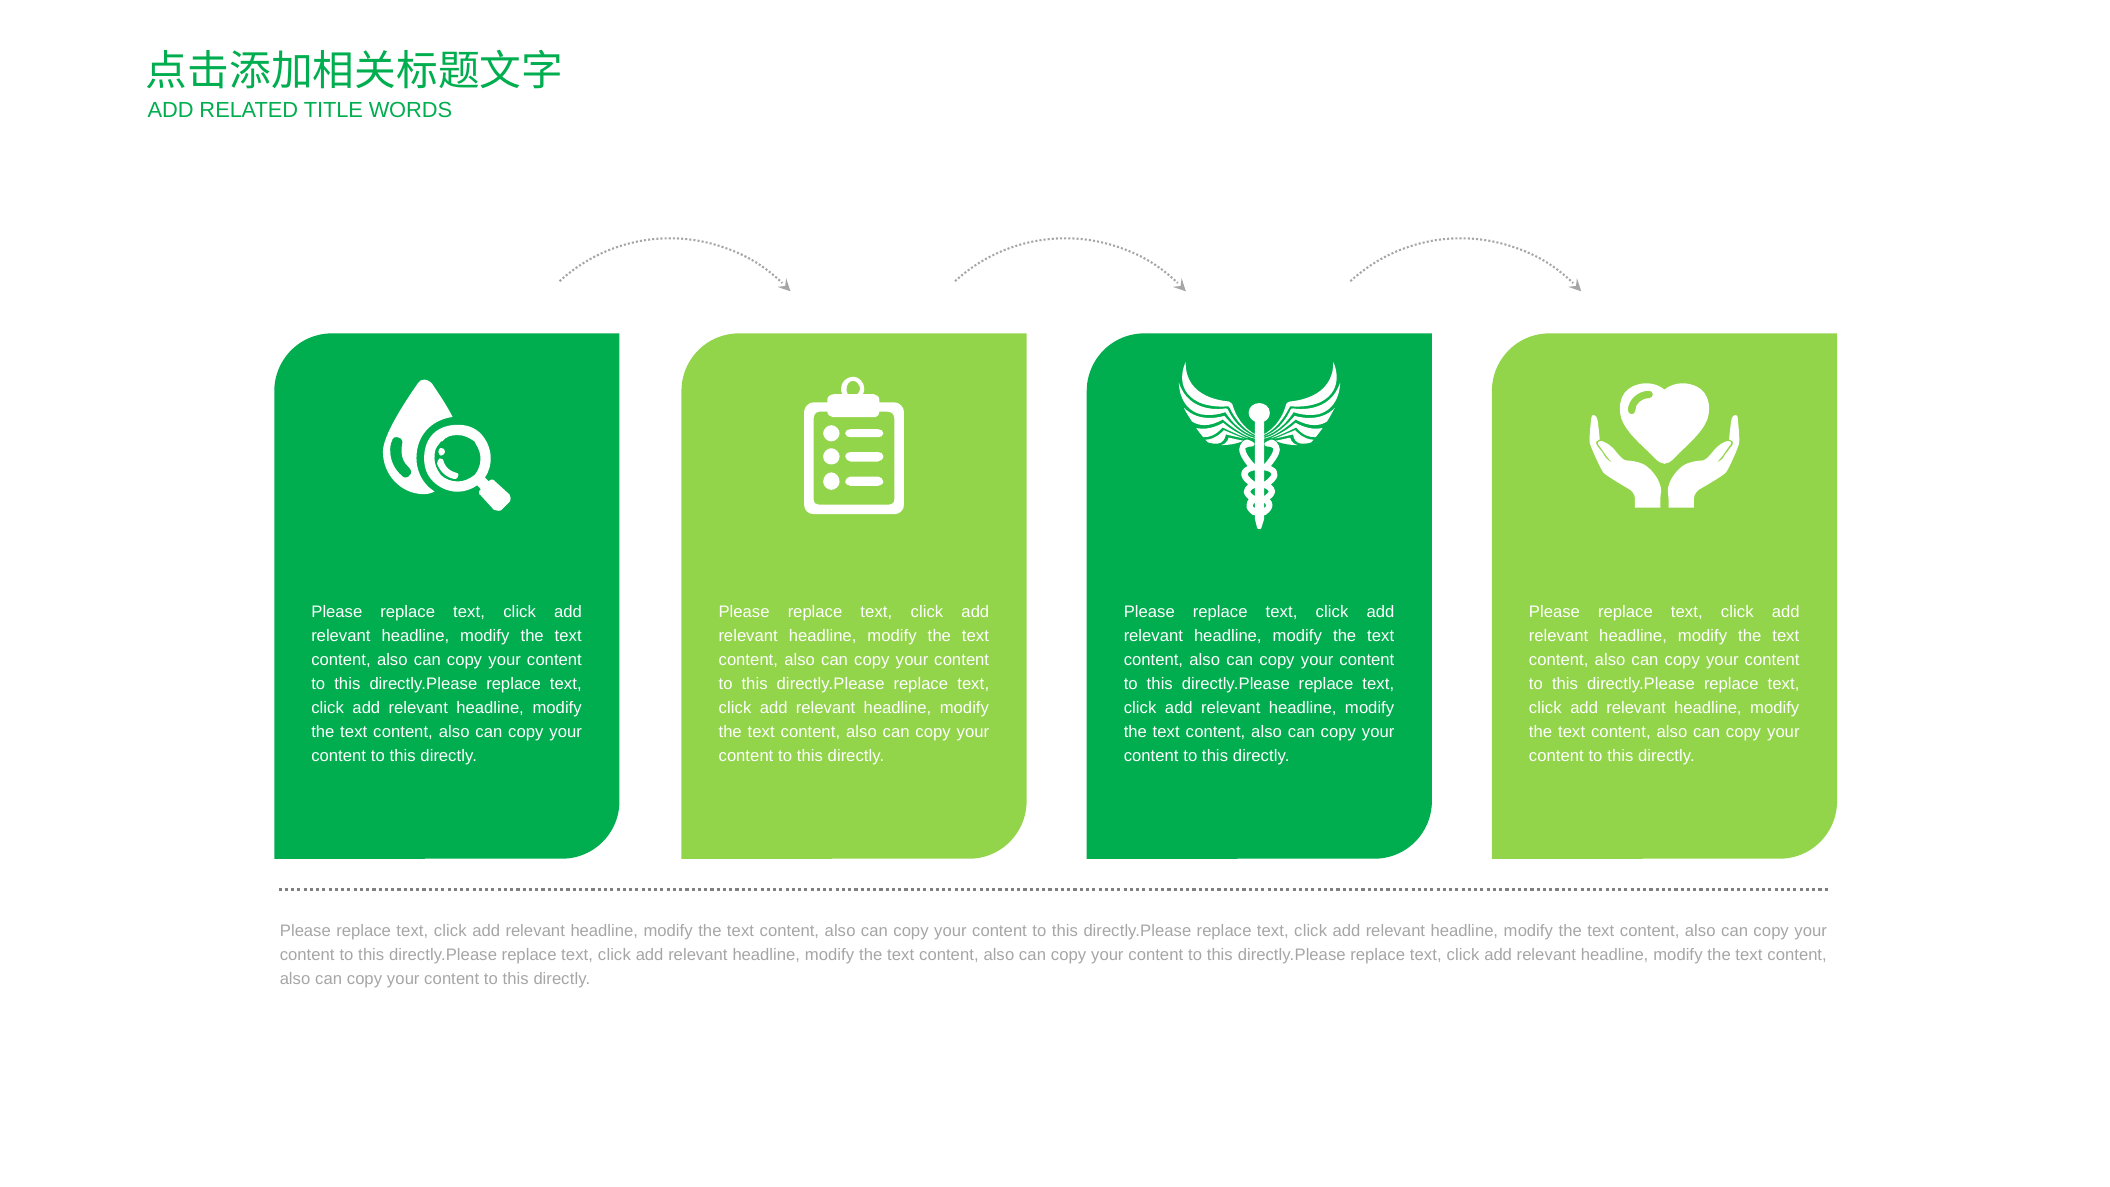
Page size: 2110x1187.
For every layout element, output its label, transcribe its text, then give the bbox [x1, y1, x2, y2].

text_box 点击添加相关标题文字 [145, 43, 564, 95]
text_box Please replace text, click add relevant headline, modify the text content, also can copy your content to this directly.Please replace text, click add relevant headline, modify the text content, also can copy your content to this directly. [1528, 597, 1800, 765]
text_box [273, 332, 621, 860]
text_box [1085, 332, 1433, 860]
text_box [1490, 332, 1839, 860]
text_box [804, 376, 904, 515]
text_box Please replace text, click add relevant headline, modify the text content, also can copy your content to this directly.Please replace text, click add relevant headline, modify the text content, also can copy your content to this directly. [311, 597, 583, 765]
text_box Please replace text, click add relevant headline, modify the text content, also can copy your content to this directly.Please replace text, click add relevant headline, modify the text content, also can copy your content to this directly. [718, 597, 990, 765]
text_box [559, 237, 791, 402]
text_box Please replace text, click add relevant headline, modify the text content, also can copy your content to this directly.Please replace text, click add relevant headline, modify the text content, also can copy your content to this directly. [1123, 597, 1395, 765]
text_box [1171, 361, 1347, 529]
text_box ADD RELATED TITLE WORDS [147, 96, 453, 123]
text_box [954, 237, 1186, 402]
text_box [1589, 383, 1740, 508]
text_box [1350, 237, 1582, 402]
text_box [680, 332, 1028, 860]
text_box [382, 379, 511, 512]
text_box Please replace text, click add relevant headline, modify the text content, also can copy your content to this directly.Please replace text, click add relevant headline, modify the text content, also can copy your content to this directly.Please replace text, click add relevant headline, modify the text content, also can copy your content to this directly.Please replace text, click add relevant headline, modify the text content, also can copy your content to this directly. [279, 916, 1830, 989]
